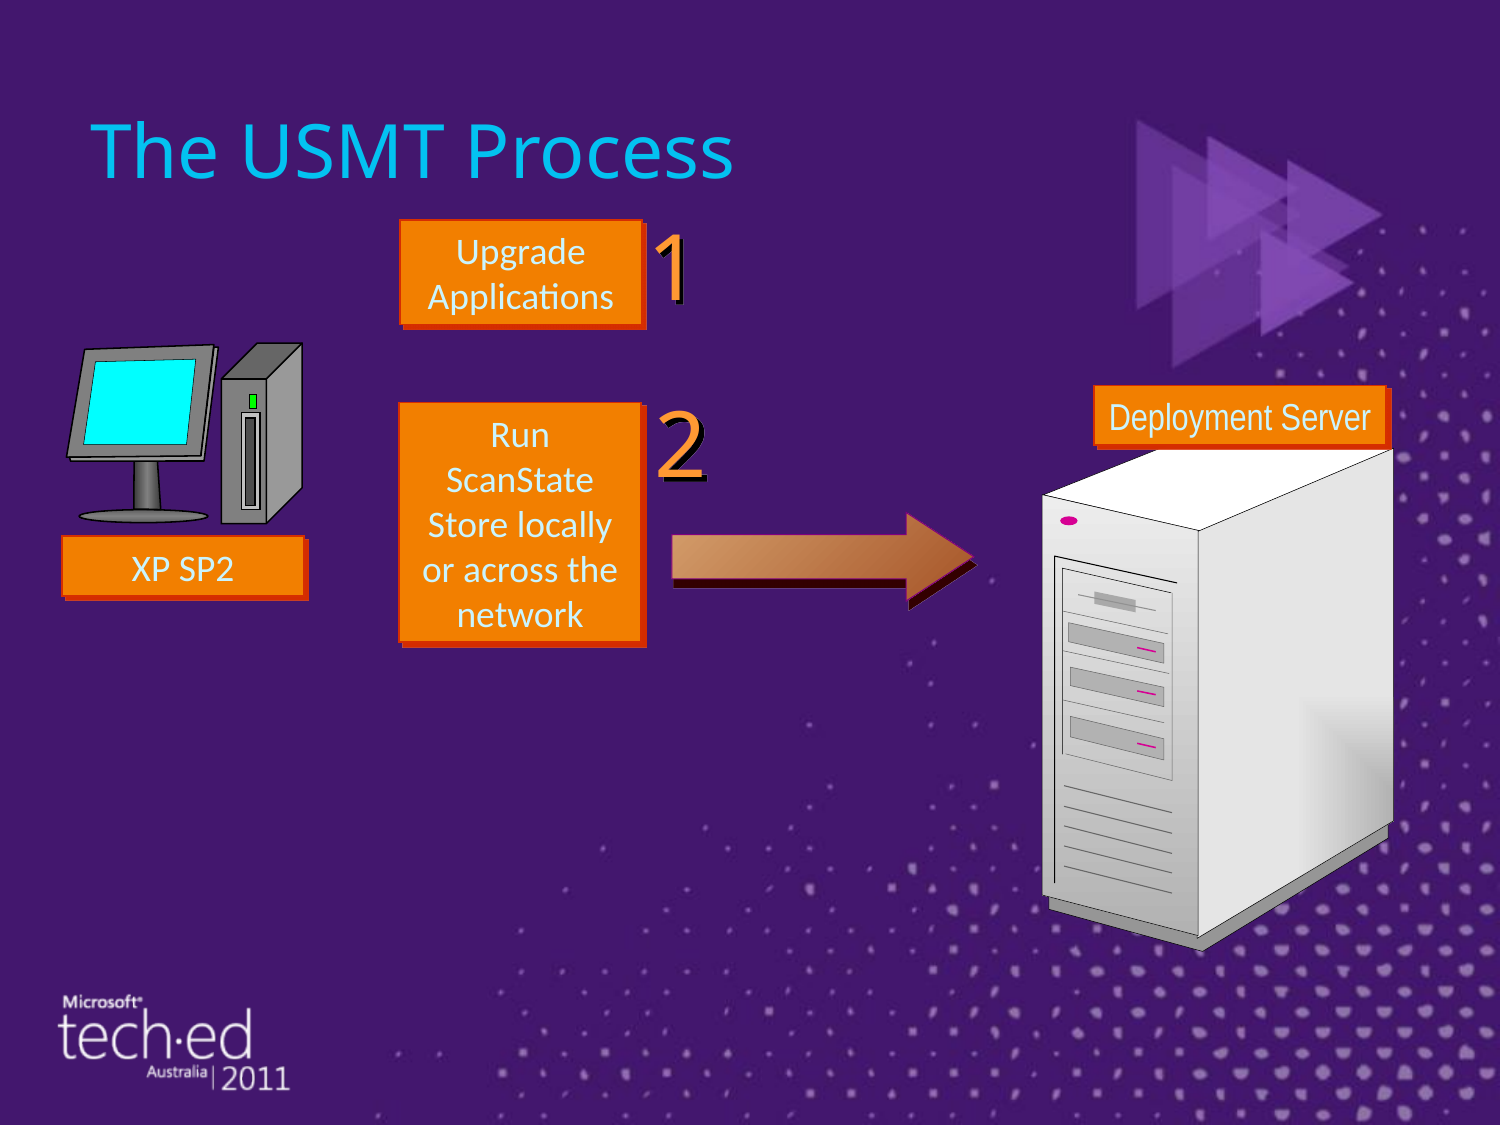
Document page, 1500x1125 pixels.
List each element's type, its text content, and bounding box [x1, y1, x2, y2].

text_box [39, 335, 305, 592]
text_box [732, 512, 974, 602]
text_box 1 [632, 201, 724, 327]
title The USMT Process [75, 54, 1425, 243]
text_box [398, 378, 727, 651]
text_box Deployment Server [1093, 385, 1387, 414]
text_box Upgrade Applications [399, 219, 642, 325]
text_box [1041, 416, 1395, 952]
picture [0, 0, 1500, 1125]
